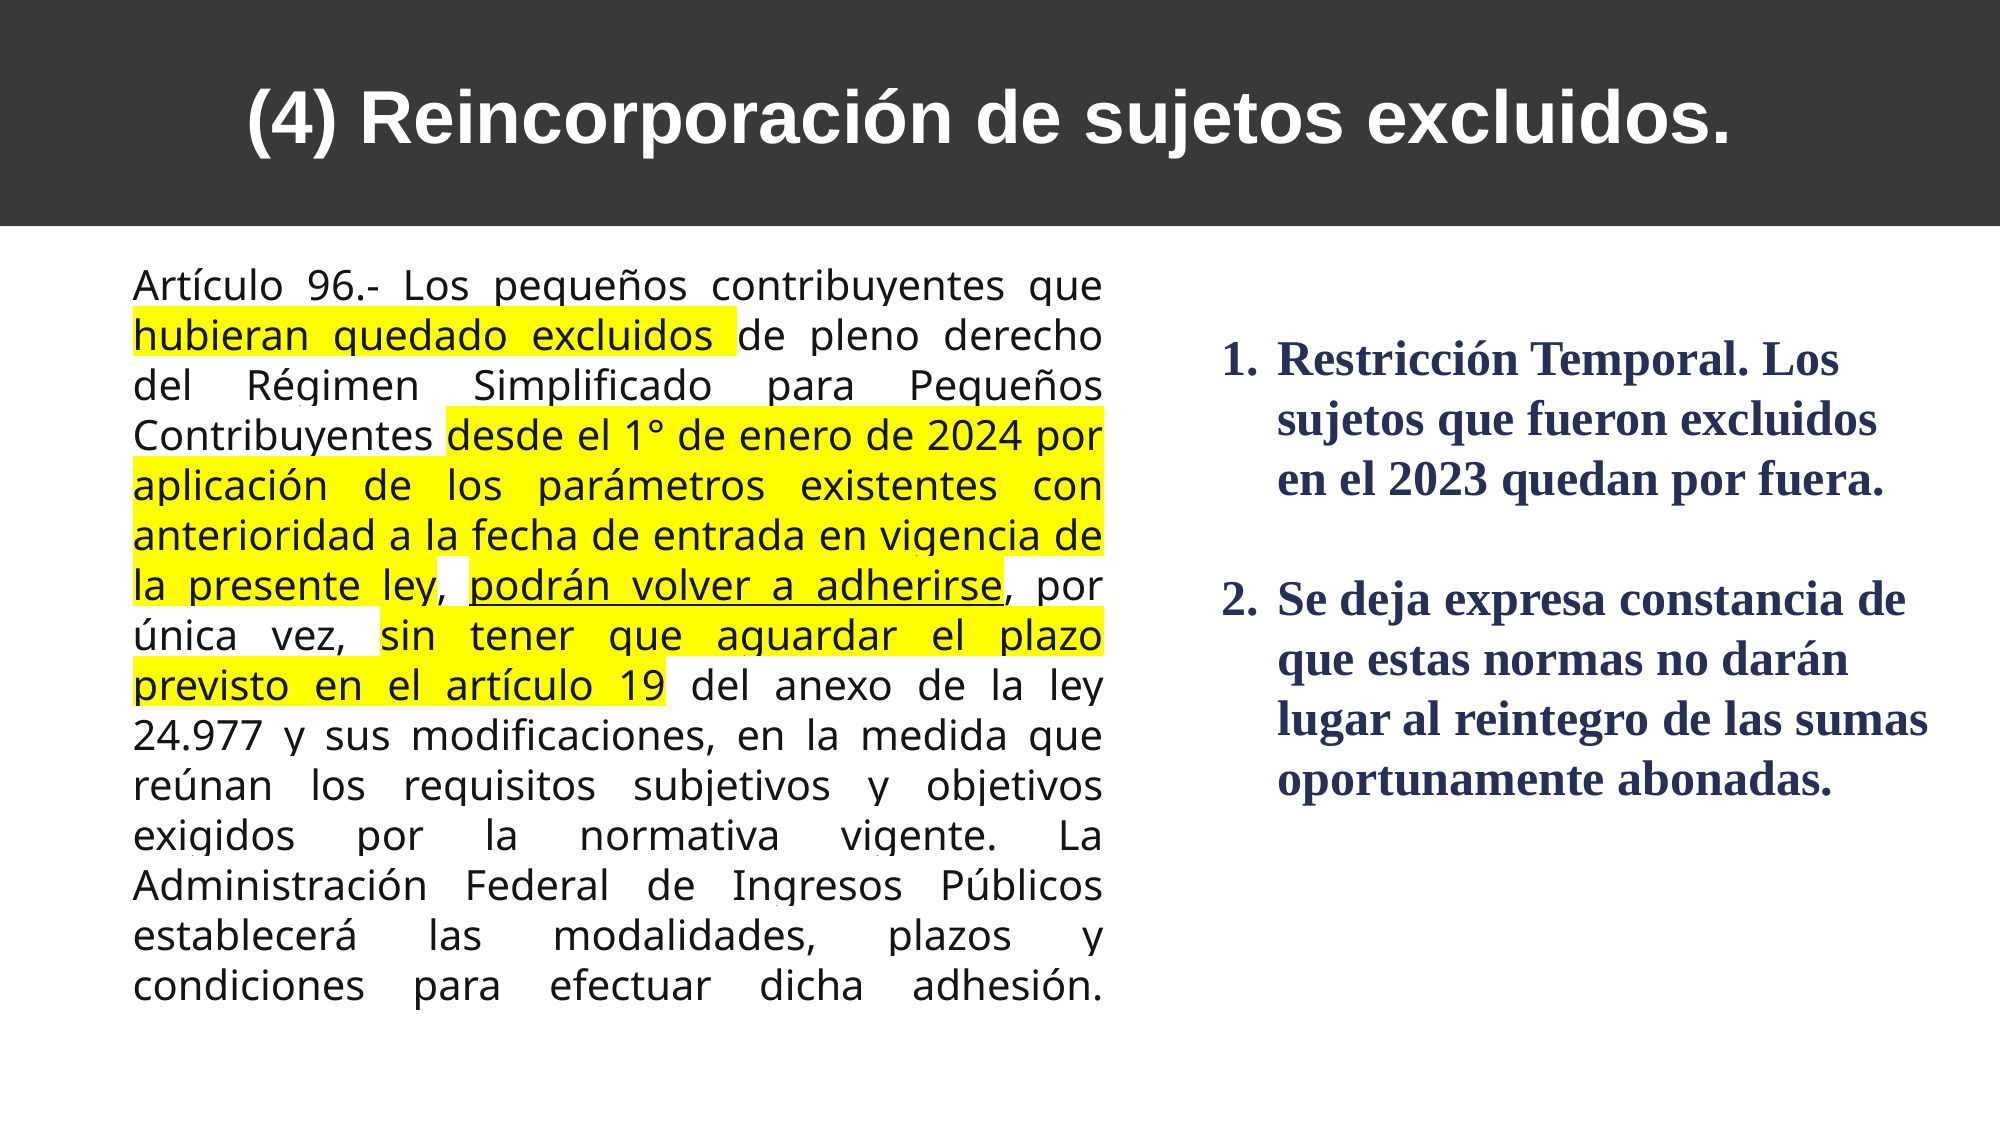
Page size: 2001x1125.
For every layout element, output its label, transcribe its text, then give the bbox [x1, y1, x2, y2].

text_box Restricción Temporal. Los sujetos que fueron excluidos en el 2023 quedan por fuera. Se deja expresa constancia de que estas normas no darán lugar al reintegro de las sumas oportunamente abonadas. [1206, 318, 1955, 859]
text_box (4) Reincorporación de sujetos excluidos. [0, 0, 2000, 227]
text_box Artículo 96.- Los pequeños contribuyentes que hubieran quedado excluidos de pleno derecho del Régimen Simplificado para Pequeños Contribuyentes desde el 1° de enero de 2024 por aplicación de los parámetros existentes con anterioridad a la fecha de entrada en vigencia de la presente ley, podrán volver a adherirse, por única vez, sin tener que aguardar el plazo previsto en el artículo 19 del anexo de la ley 24.977 y sus modificaciones, en la medida que reúnan los requisitos subjetivos y objetivos exigidos por la normativa vigente. La Administración Federal de Ingresos Públicos establecerá las modalidades, plazos y condiciones para efectuar dicha adhesión. [117, 251, 1119, 1067]
